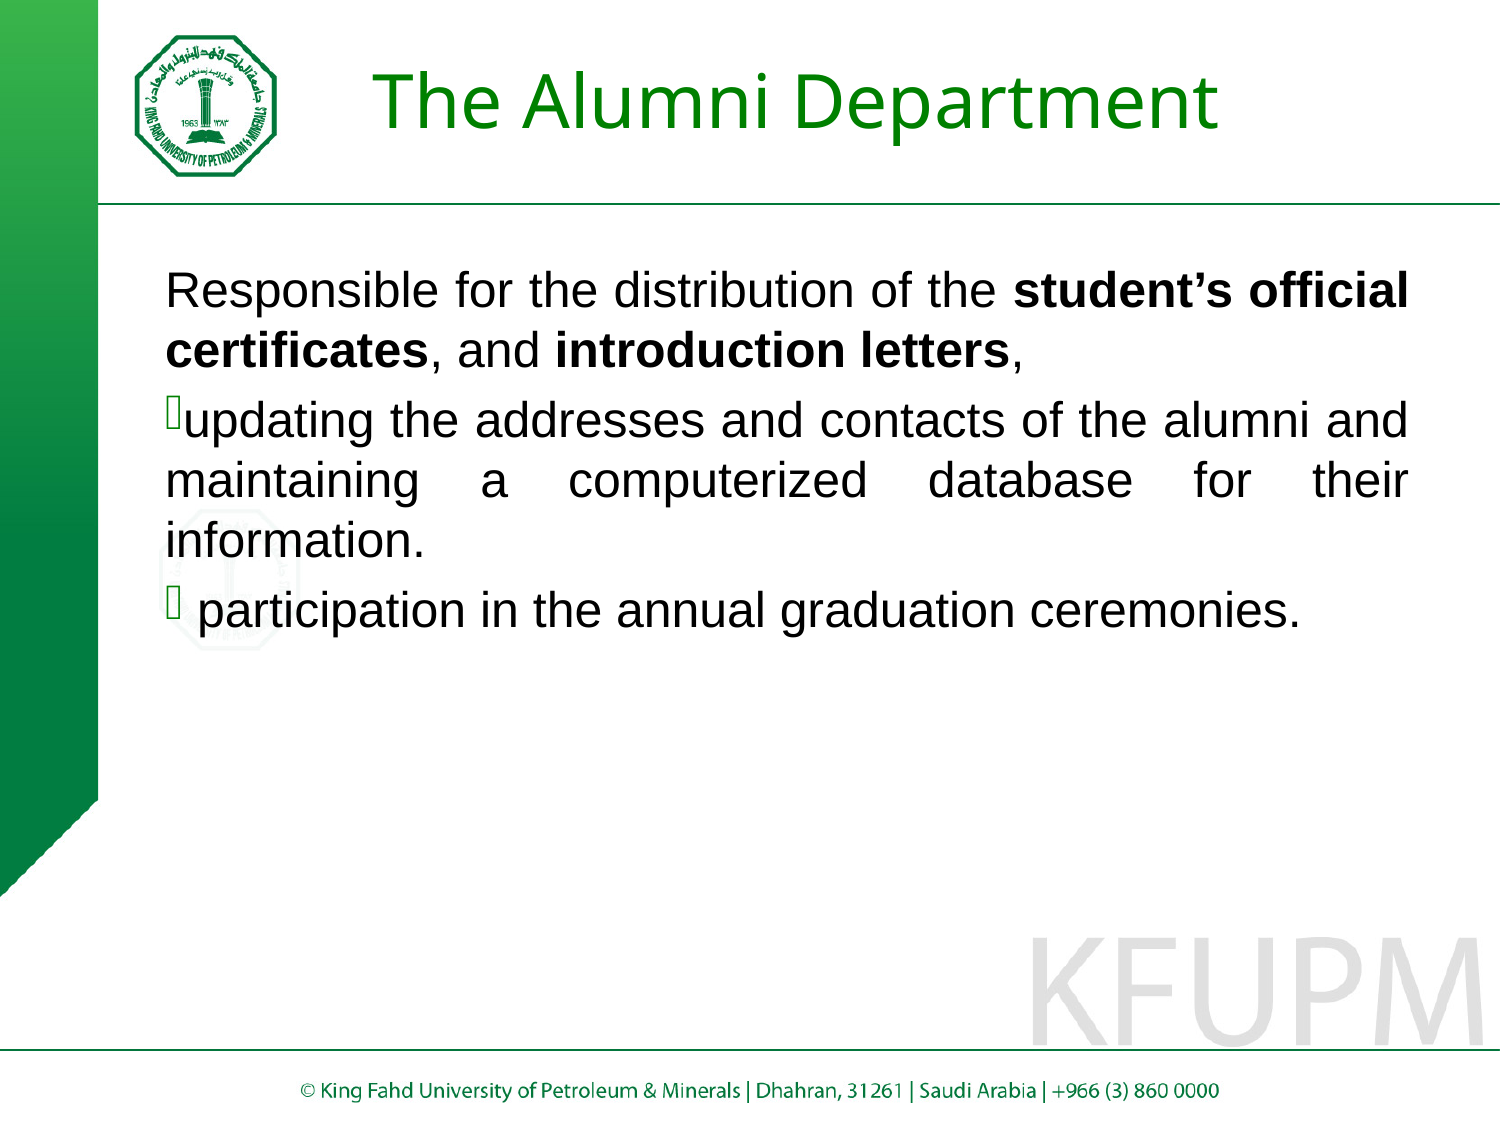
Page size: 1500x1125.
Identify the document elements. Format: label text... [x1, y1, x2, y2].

title The Alumni Department [237, 21, 1376, 176]
picture [0, 0, 1500, 1103]
list Responsible for the distribution of the student’s official certificates, and introduction letters, updating the addresses and contacts of the alumni and maintaining a computerized database for their information. participation in the annual graduation ceremonies. [149, 249, 1426, 913]
